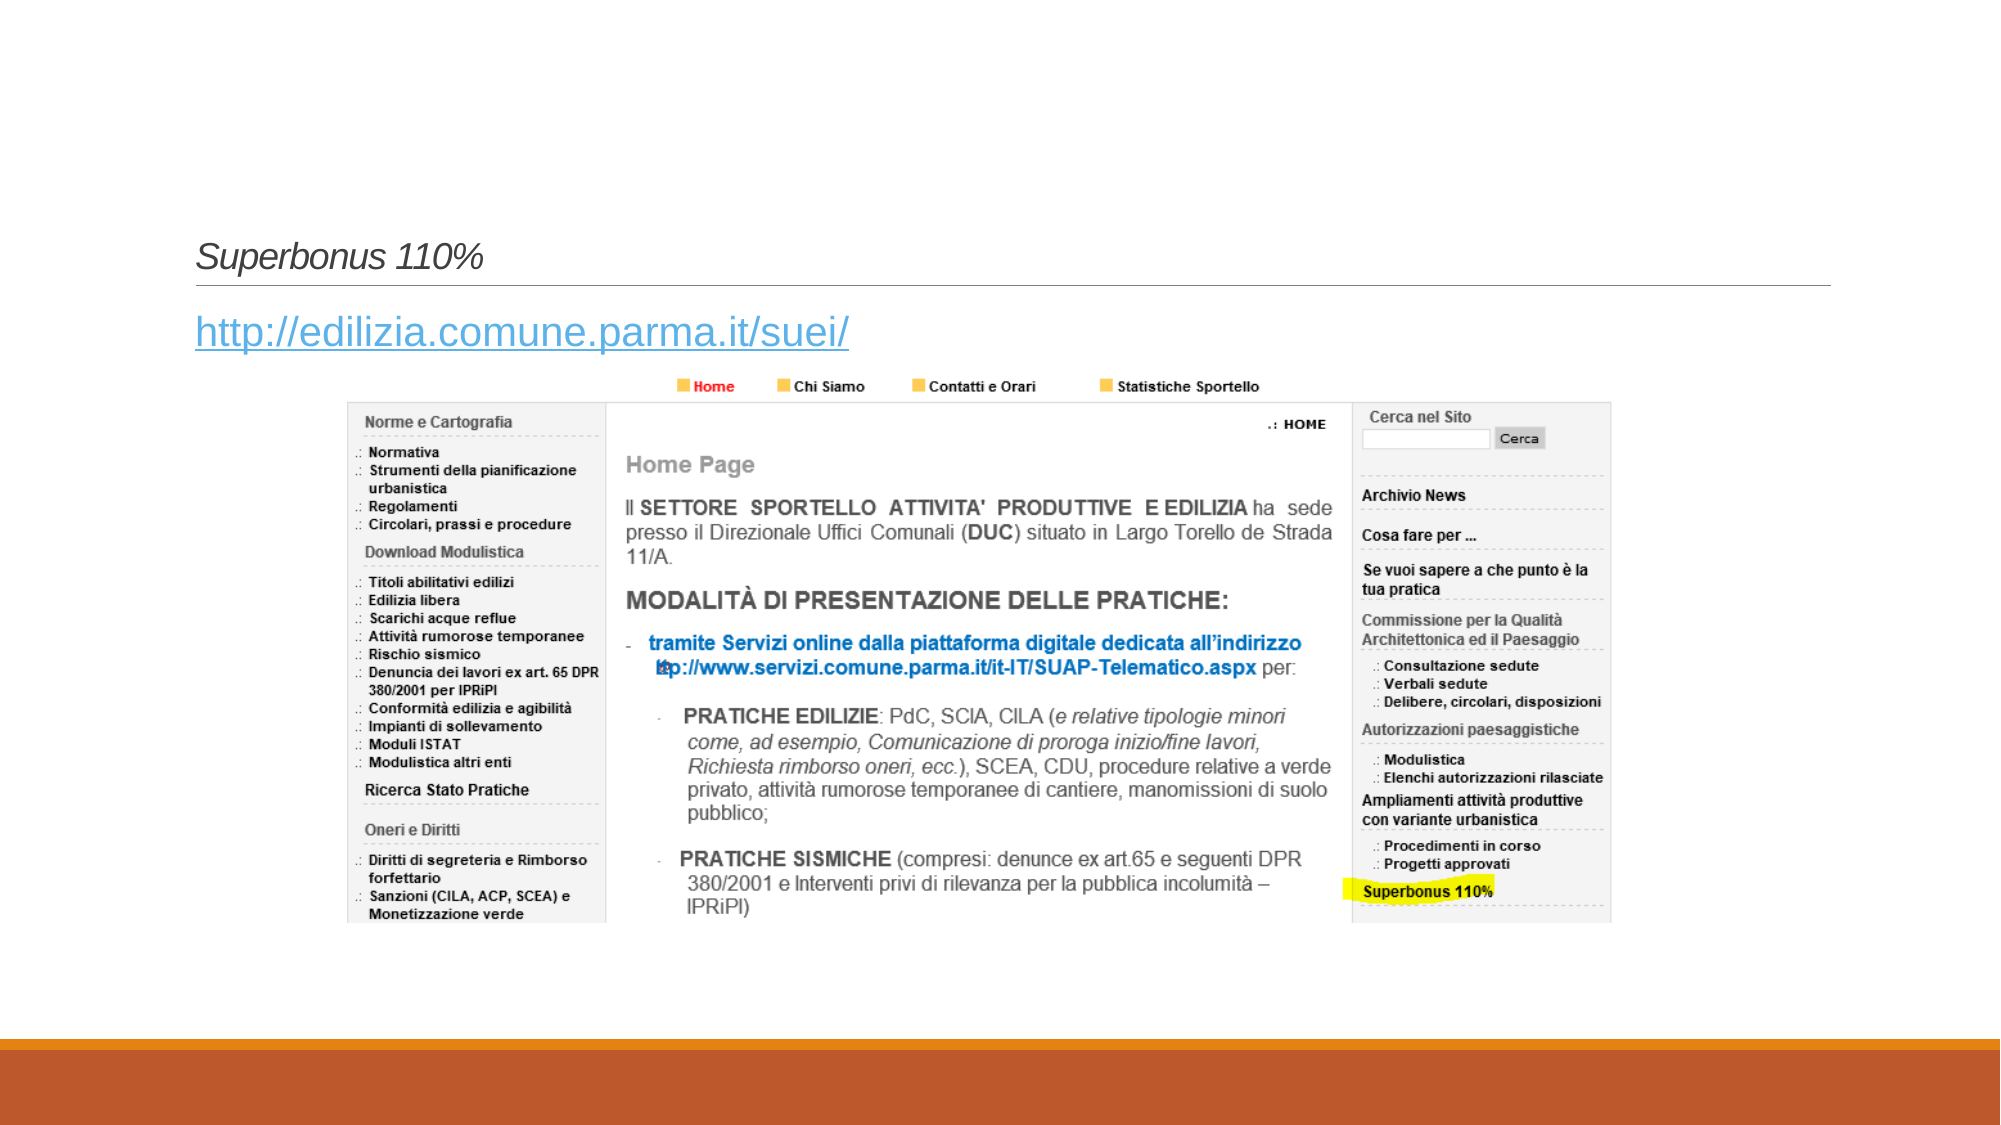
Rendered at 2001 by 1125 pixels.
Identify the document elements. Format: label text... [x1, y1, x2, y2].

title Superbonus 110% [180, 47, 1830, 285]
list http://edilizia.comune.parma.it/suei/ [180, 302, 1830, 963]
picture [346, 374, 1663, 923]
